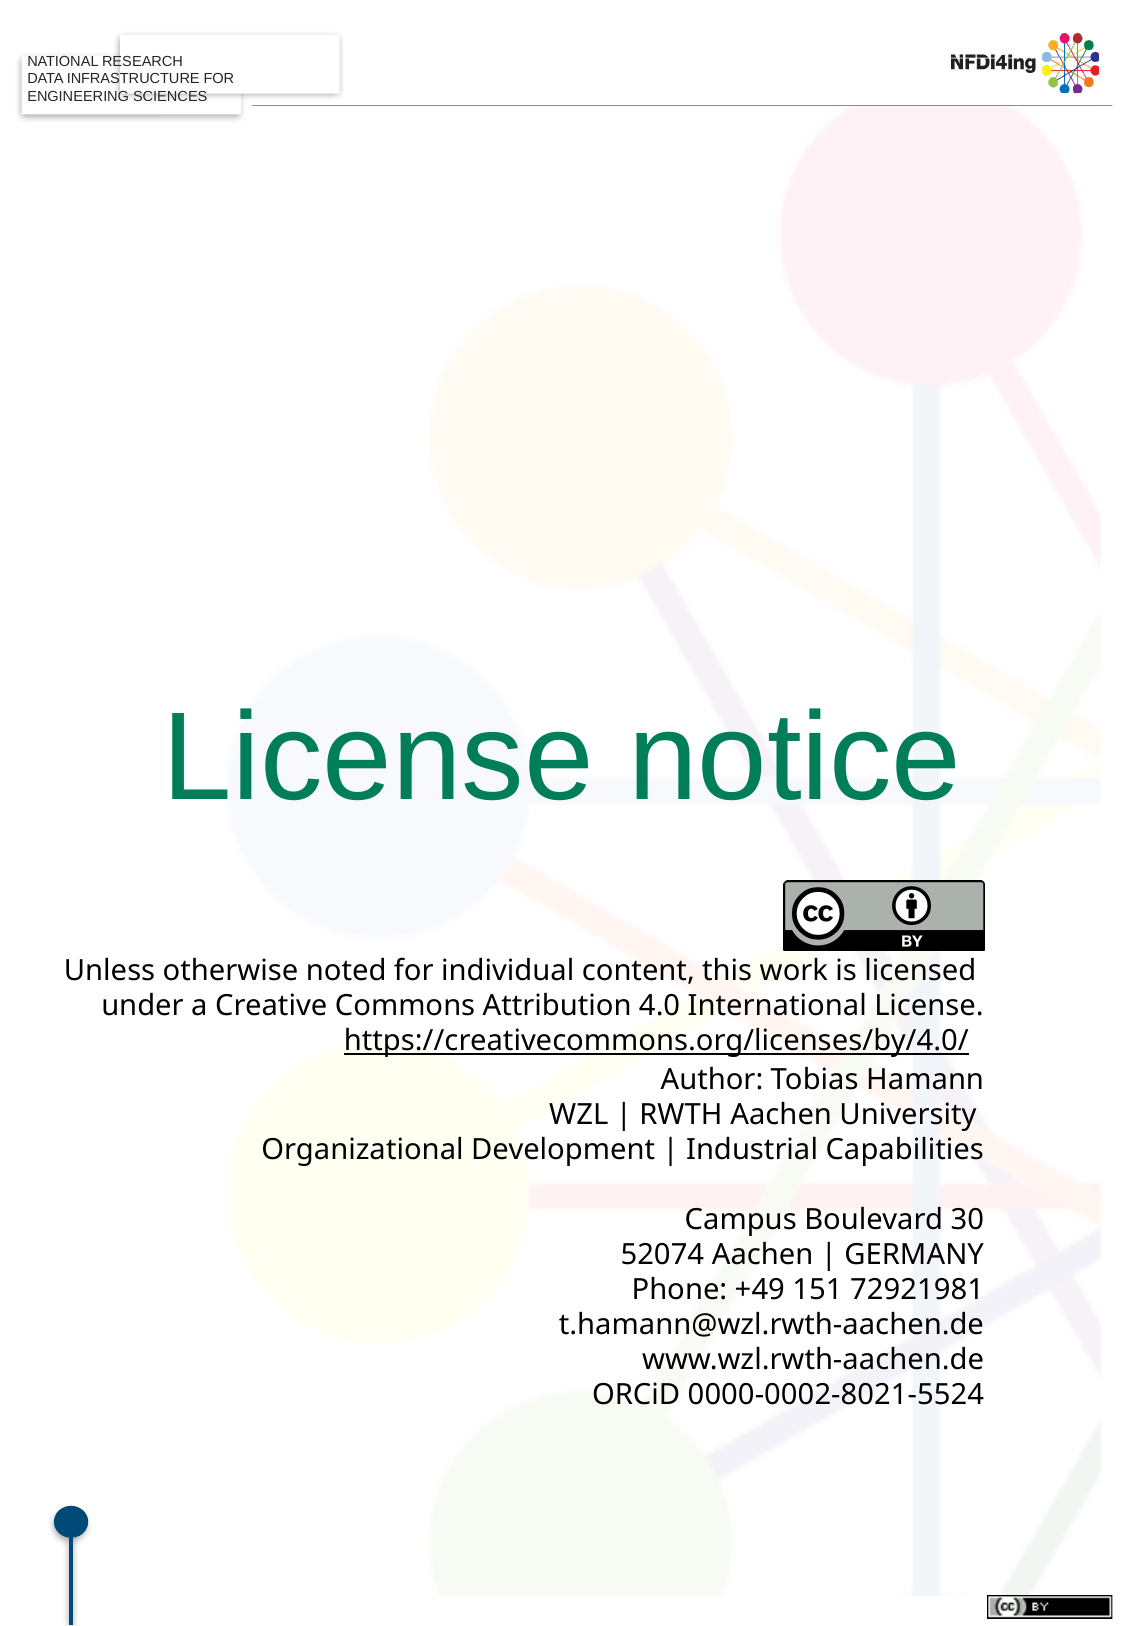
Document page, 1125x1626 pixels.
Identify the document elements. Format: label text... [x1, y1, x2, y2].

title License notice [140, 265, 985, 832]
picture [158, 106, 1113, 1619]
text_box Unless otherwise noted for individual content, this work is licensed under a Creative Commons Attribution 4.0 International License. https://creativecommons.org/licenses/by/4.0/ Author: Tobias Hamann WZL | RWTH Aachen University Organizational Development | Industrial Capabilities Campus Boulevard 30 52074 Aachen | GERMANY Phone: +49 151 72921981 t.hamann@wzl.rwth-aachen.de www.wzl.rwth-aachen.de ORCiD 0000-0002-8021-5524 [0, 950, 985, 1411]
